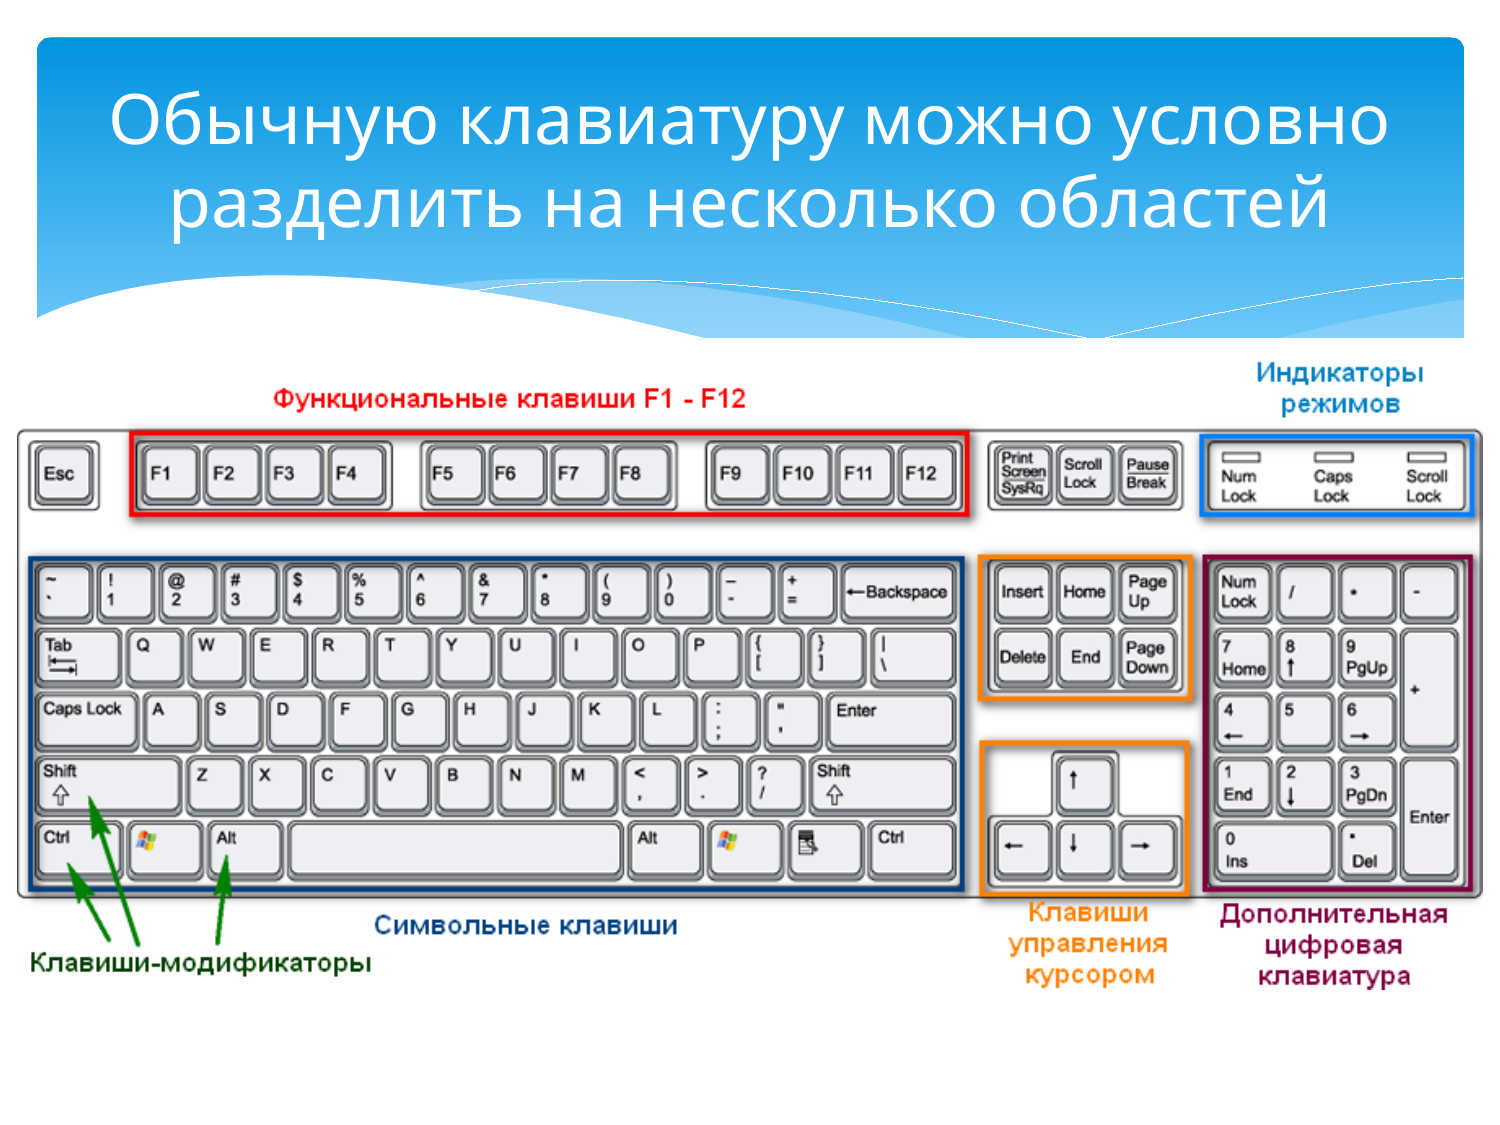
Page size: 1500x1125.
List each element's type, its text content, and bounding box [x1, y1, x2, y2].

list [17, 337, 1484, 990]
title Обычную клавиатуру можно условно разделить на несколько областей [75, 55, 1425, 261]
